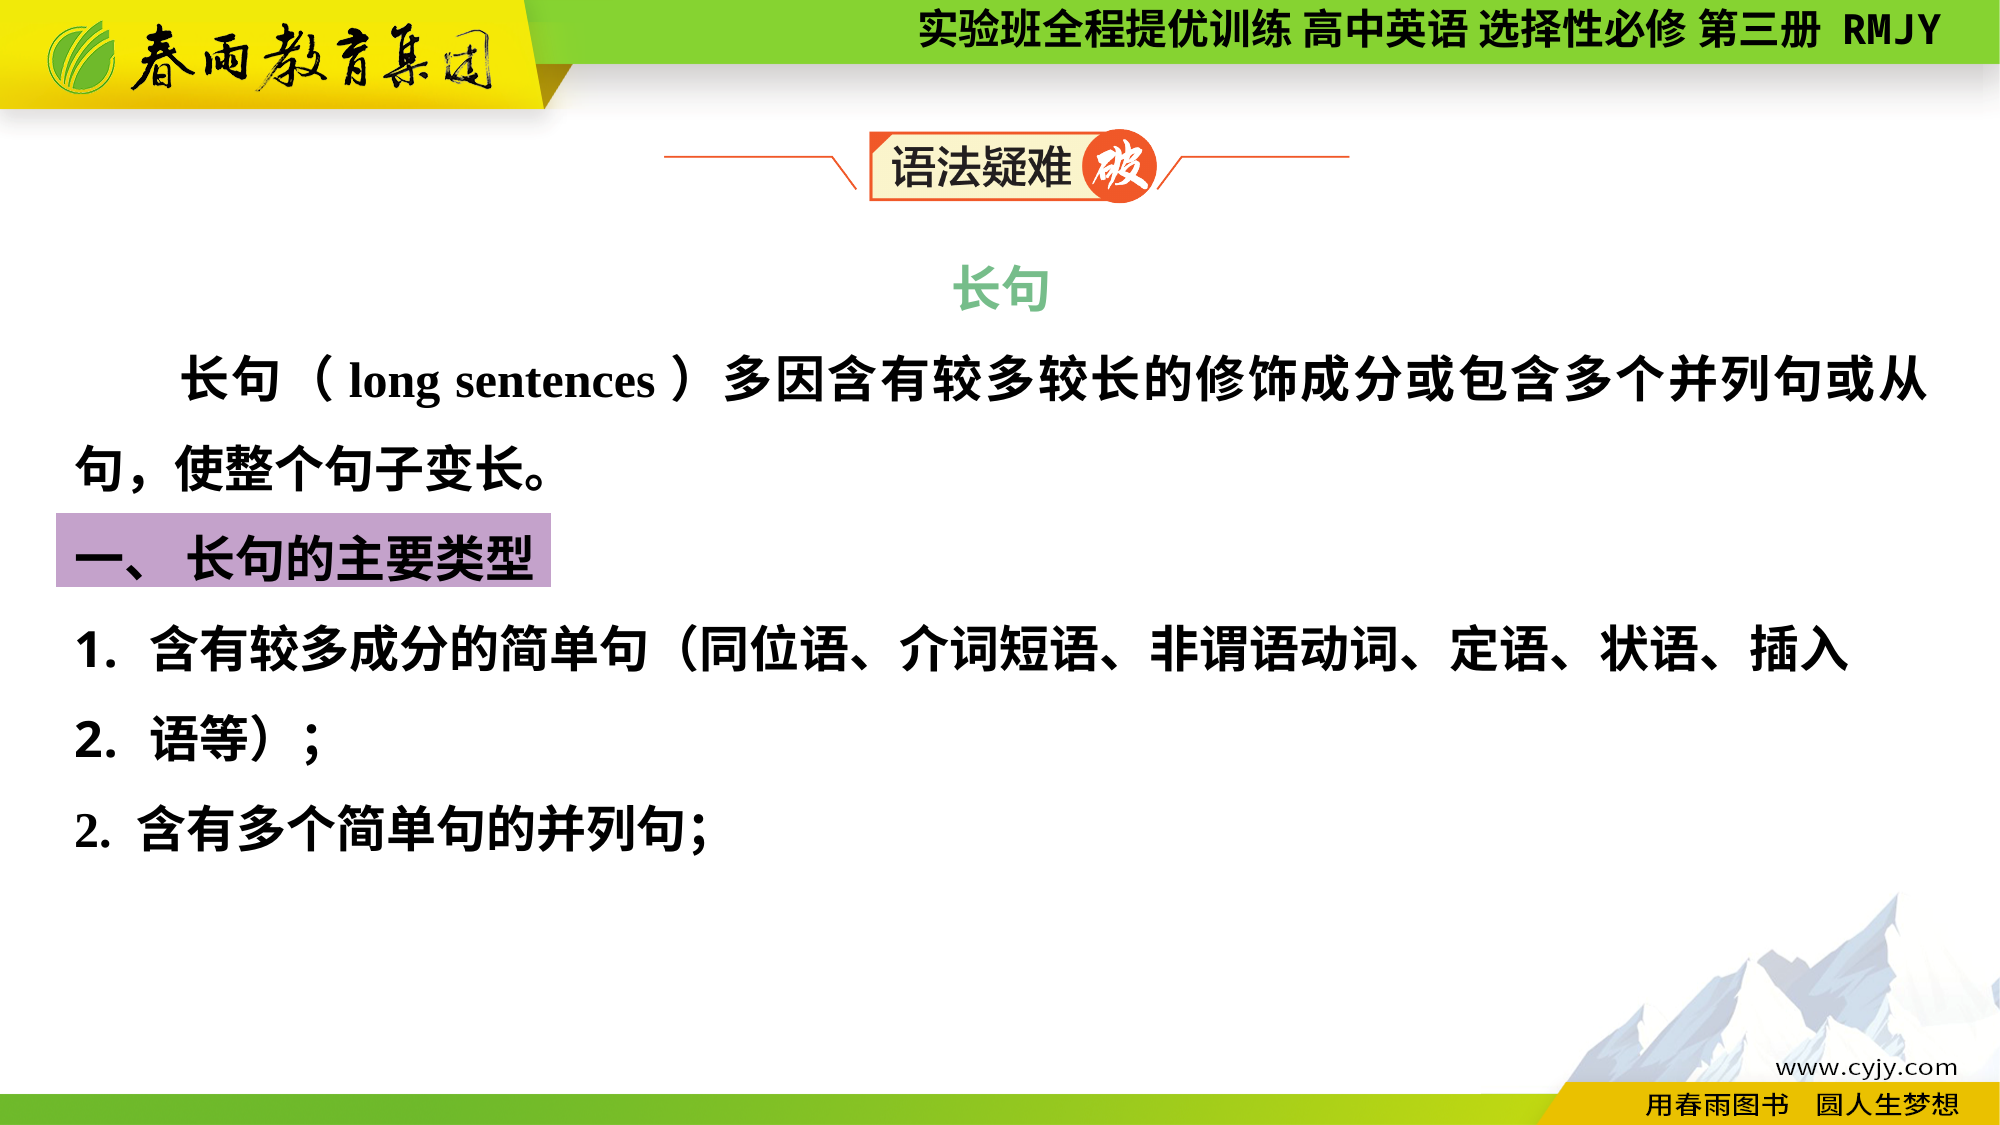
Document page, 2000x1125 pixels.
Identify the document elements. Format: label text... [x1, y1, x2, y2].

list 长句 长句（long sentences）多因含有较多较长的修饰成分或包含多个并列句或从句，使整个句子变长。 一、 长句的主要类型 含有较多成分的简单句（同位语、介词短语、非谓语动词、定语、状语、插入 语等）； 2. 含有多个简单句的并列句； [59, 220, 1944, 860]
picture [0, 0, 2000, 1125]
